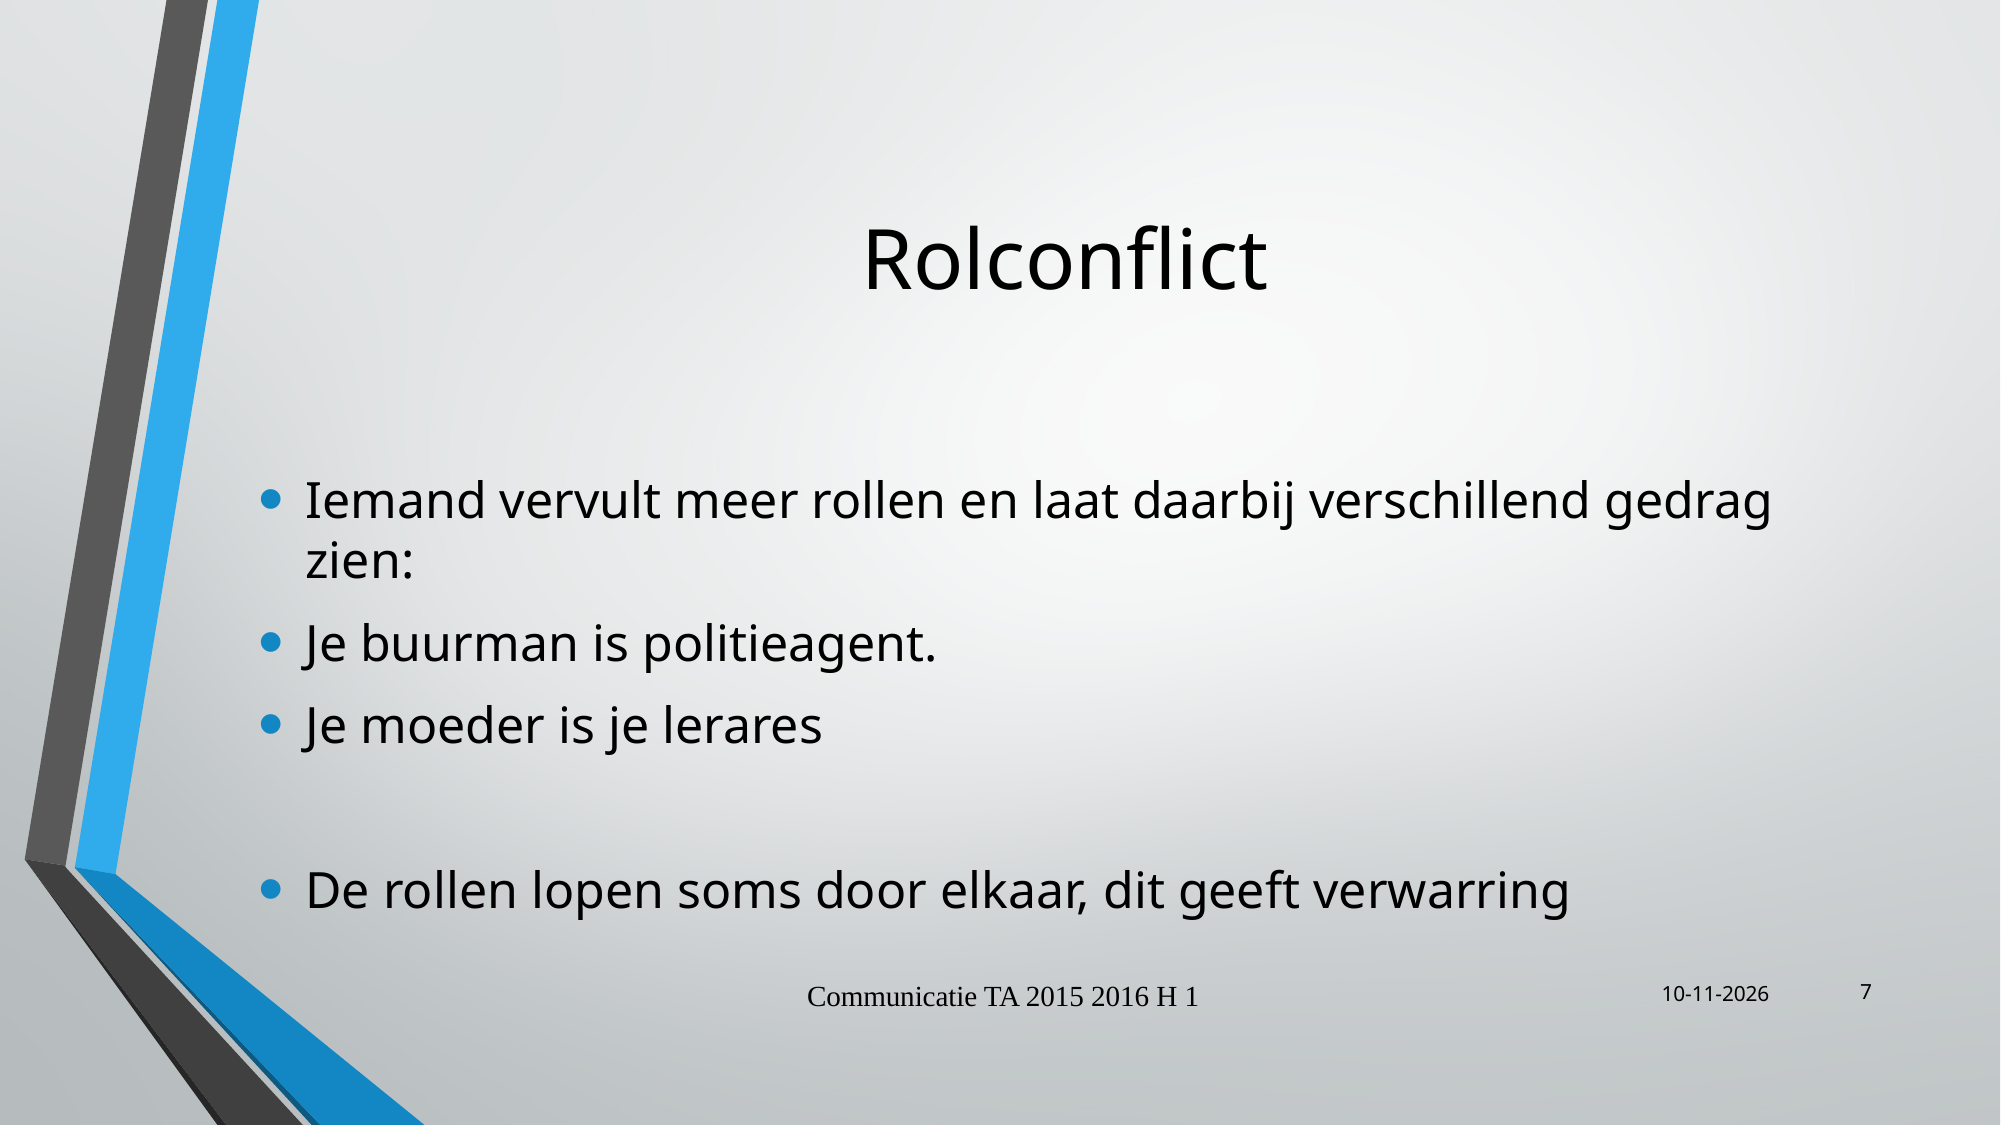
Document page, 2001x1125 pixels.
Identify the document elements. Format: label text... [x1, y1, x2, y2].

title Rolconflict [243, 112, 1887, 400]
footer Communicatie TA 2015 2016 H 1 [421, 965, 1584, 1025]
slide_number 7 [1796, 962, 1887, 1023]
list Iemand vervult meer rollen en laat daarbij verschillend gedrag zien: Je buurman is politieagent. Je moeder is je lerares De rollen lopen soms door elkaar, dit geeft verwarring [243, 437, 1887, 950]
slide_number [1596, 965, 1784, 1025]
